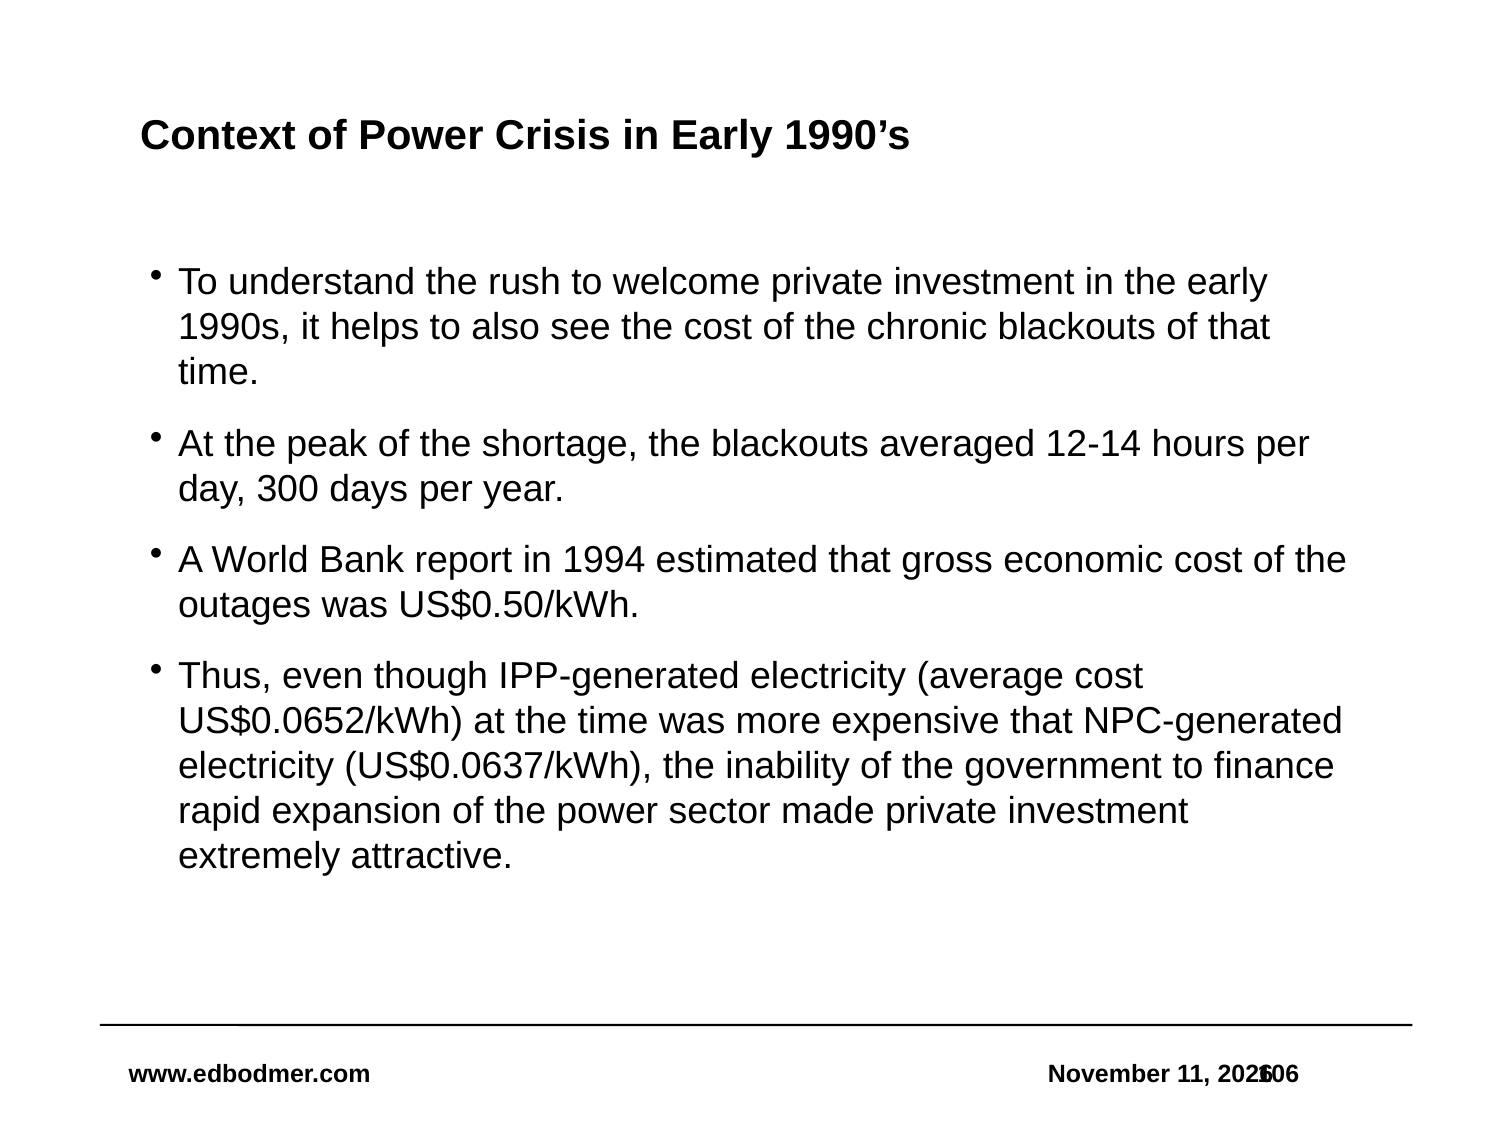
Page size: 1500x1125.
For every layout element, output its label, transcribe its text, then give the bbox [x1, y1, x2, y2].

list To understand the rush to welcome private investment in the early 1990s, it helps to also see the cost of the chronic blackouts of that time. At the peak of the shortage, the blackouts averaged 12-14 hours per day, 300 days per year. A World Bank report in 1994 estimated that gross economic cost of the outages was US$0.50/kWh. Thus, even though IPP-generated electricity (average cost US$0.0652/kWh) at the time was more expensive that NPC-generated electricity (US$0.0637/kWh), the inability of the government to finance rapid expansion of the power sector made private investment extremely attractive. [124, 249, 1376, 1001]
title Context of Power Crisis in Early 1990’s [124, 99, 1288, 226]
